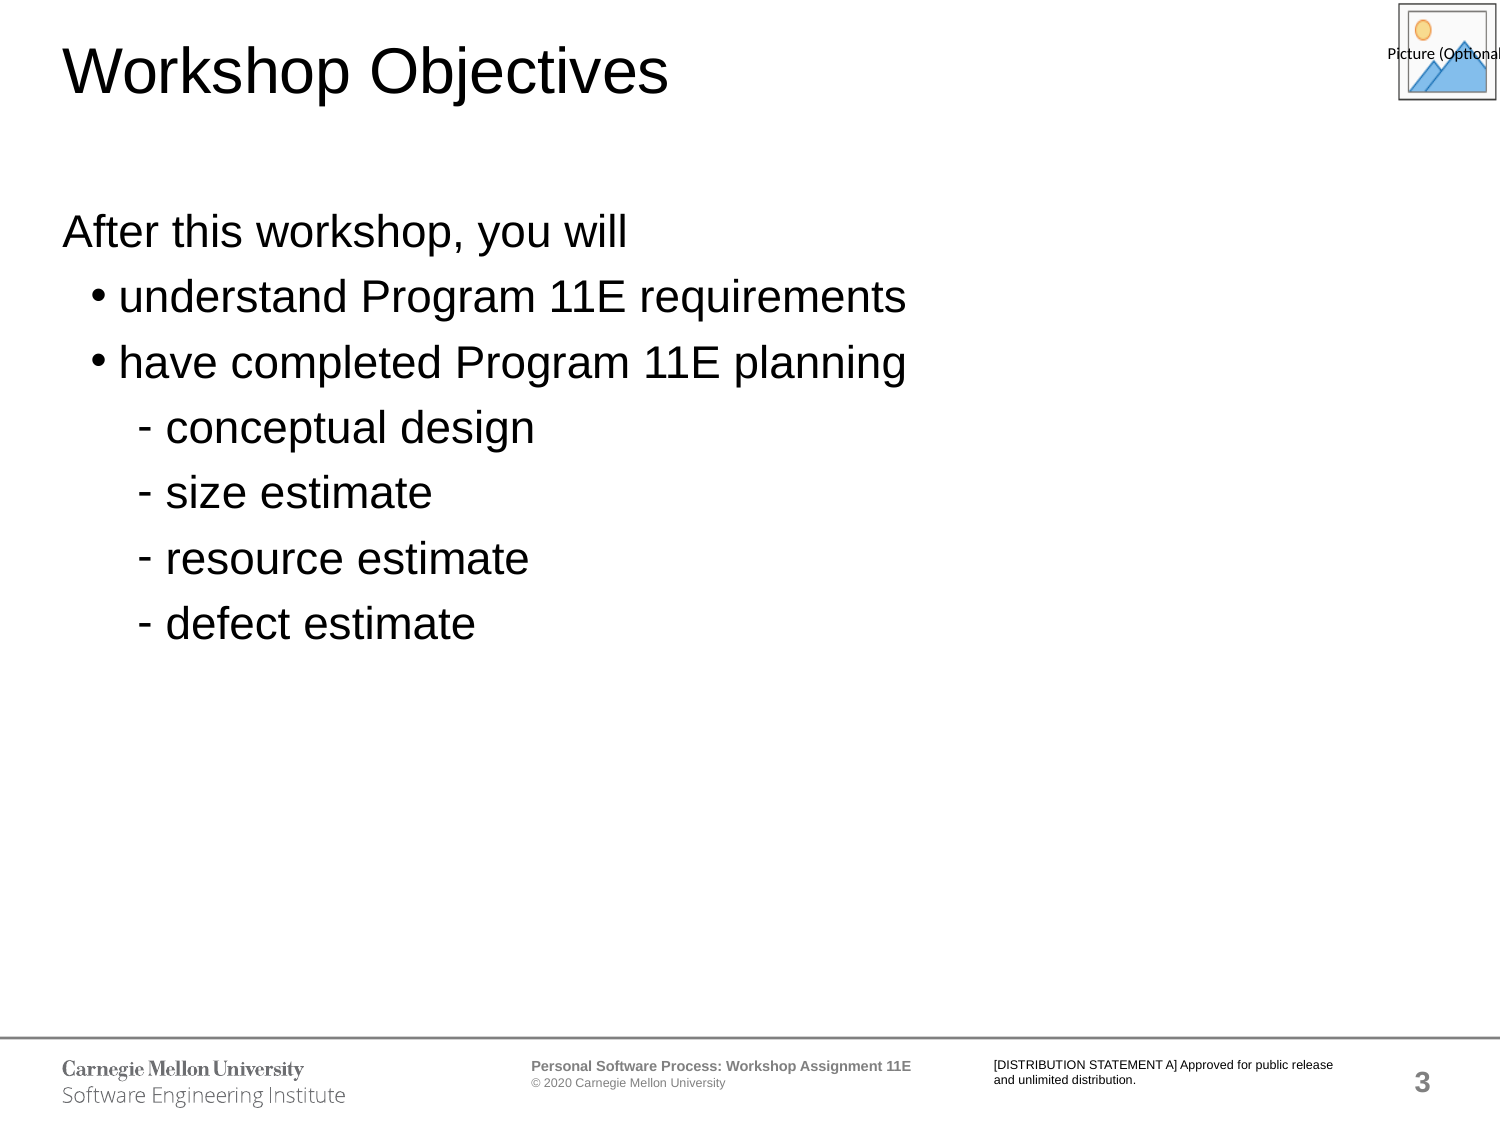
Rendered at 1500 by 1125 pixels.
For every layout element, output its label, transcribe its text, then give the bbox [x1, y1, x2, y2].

title Workshop Objectives [62, 37, 1338, 182]
picture [1394, 0, 1500, 105]
list After this workshop, you will understand Program 11E requirements have completed Program 11E planning conceptual design size estimate resource estimate defect estimate [62, 201, 1432, 1000]
